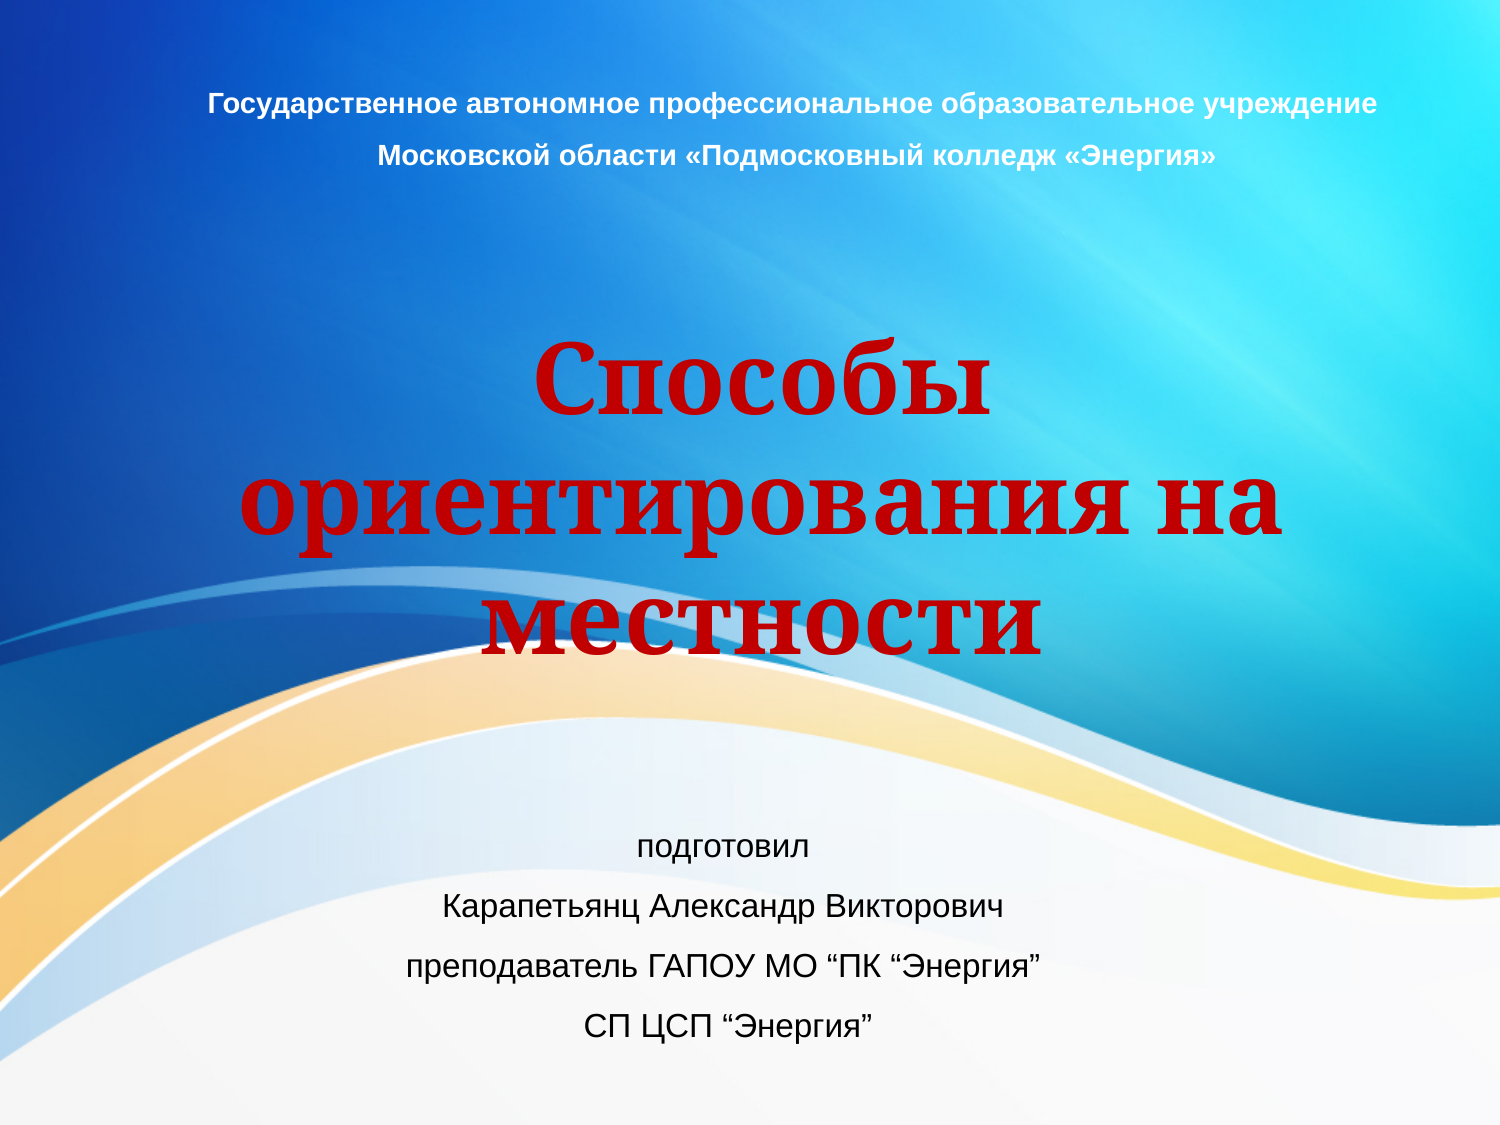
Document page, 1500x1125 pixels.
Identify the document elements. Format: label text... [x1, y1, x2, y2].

title Способы ориентирования на местности [123, 314, 1399, 643]
text_box Государственное автономное профессиональное образовательное учреждение Московской области «Подмосковный колледж «Энергия» [177, 59, 1418, 221]
picture [0, 0, 1500, 1125]
text_box подготовил Карапетьянц Александр Викторович преподаватель ГАПОУ МО “ПК “Энергия” СП ЦСП “Энергия” [295, 797, 1152, 1102]
